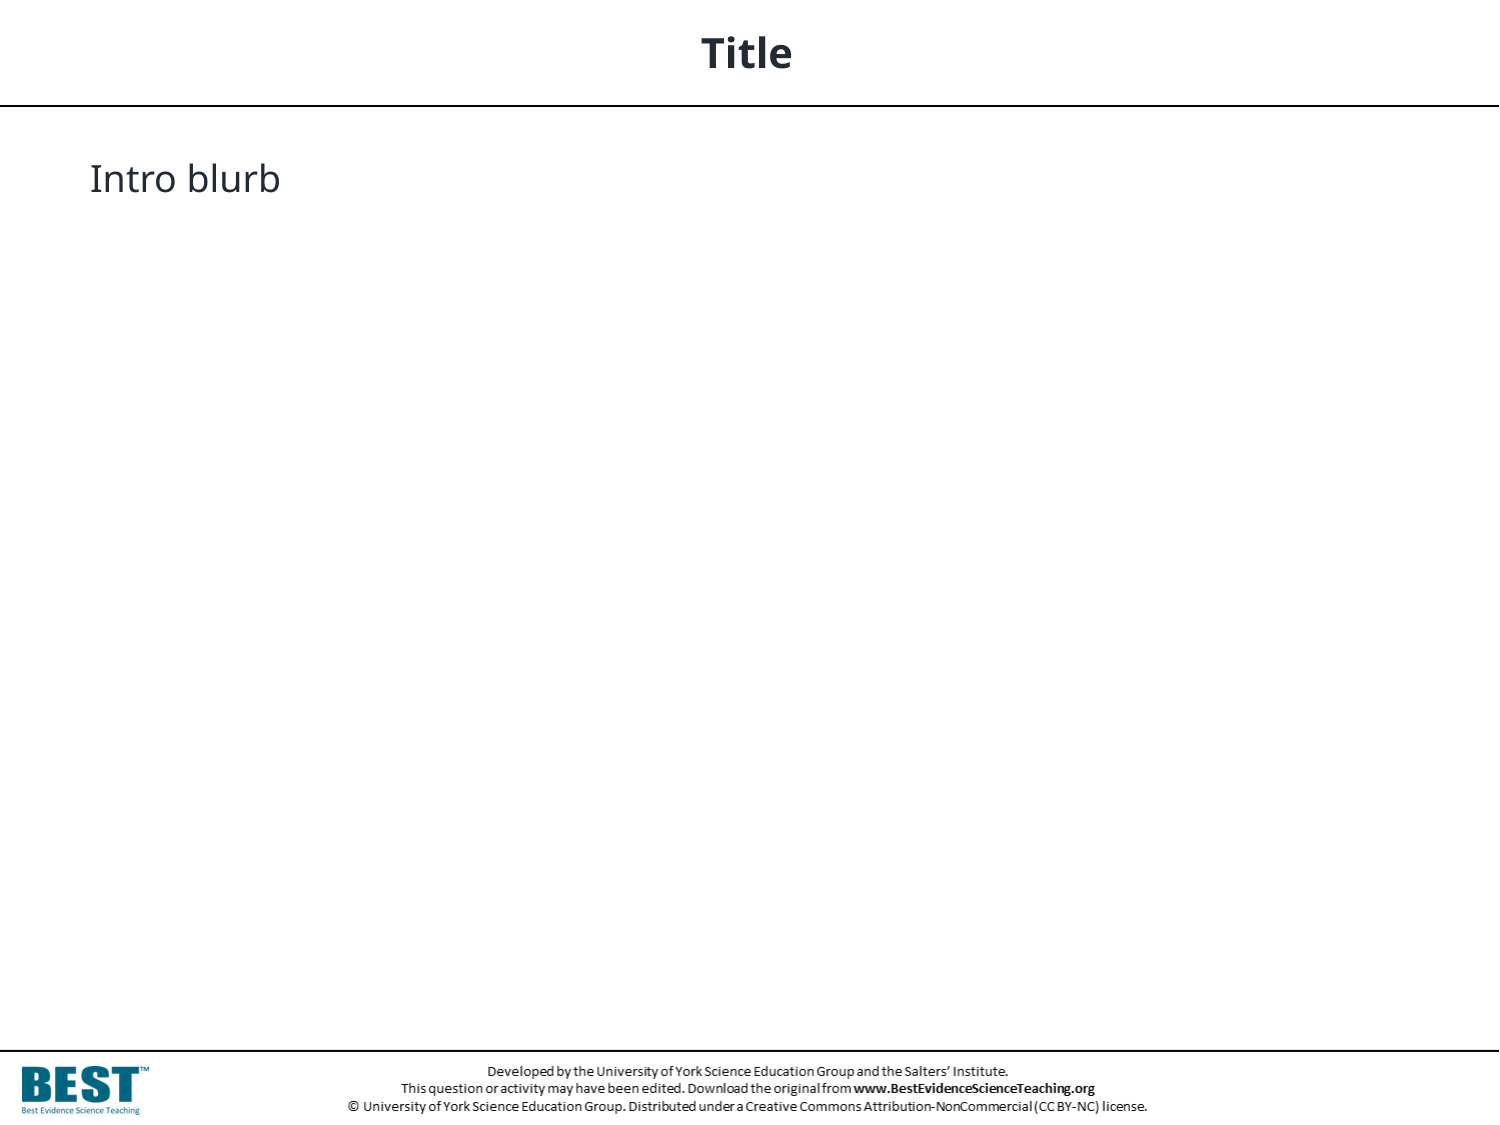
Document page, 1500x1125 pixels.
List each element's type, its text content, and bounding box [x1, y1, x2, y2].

text_box Title [23, 4, 1471, 99]
picture [0, 105, 1500, 1125]
